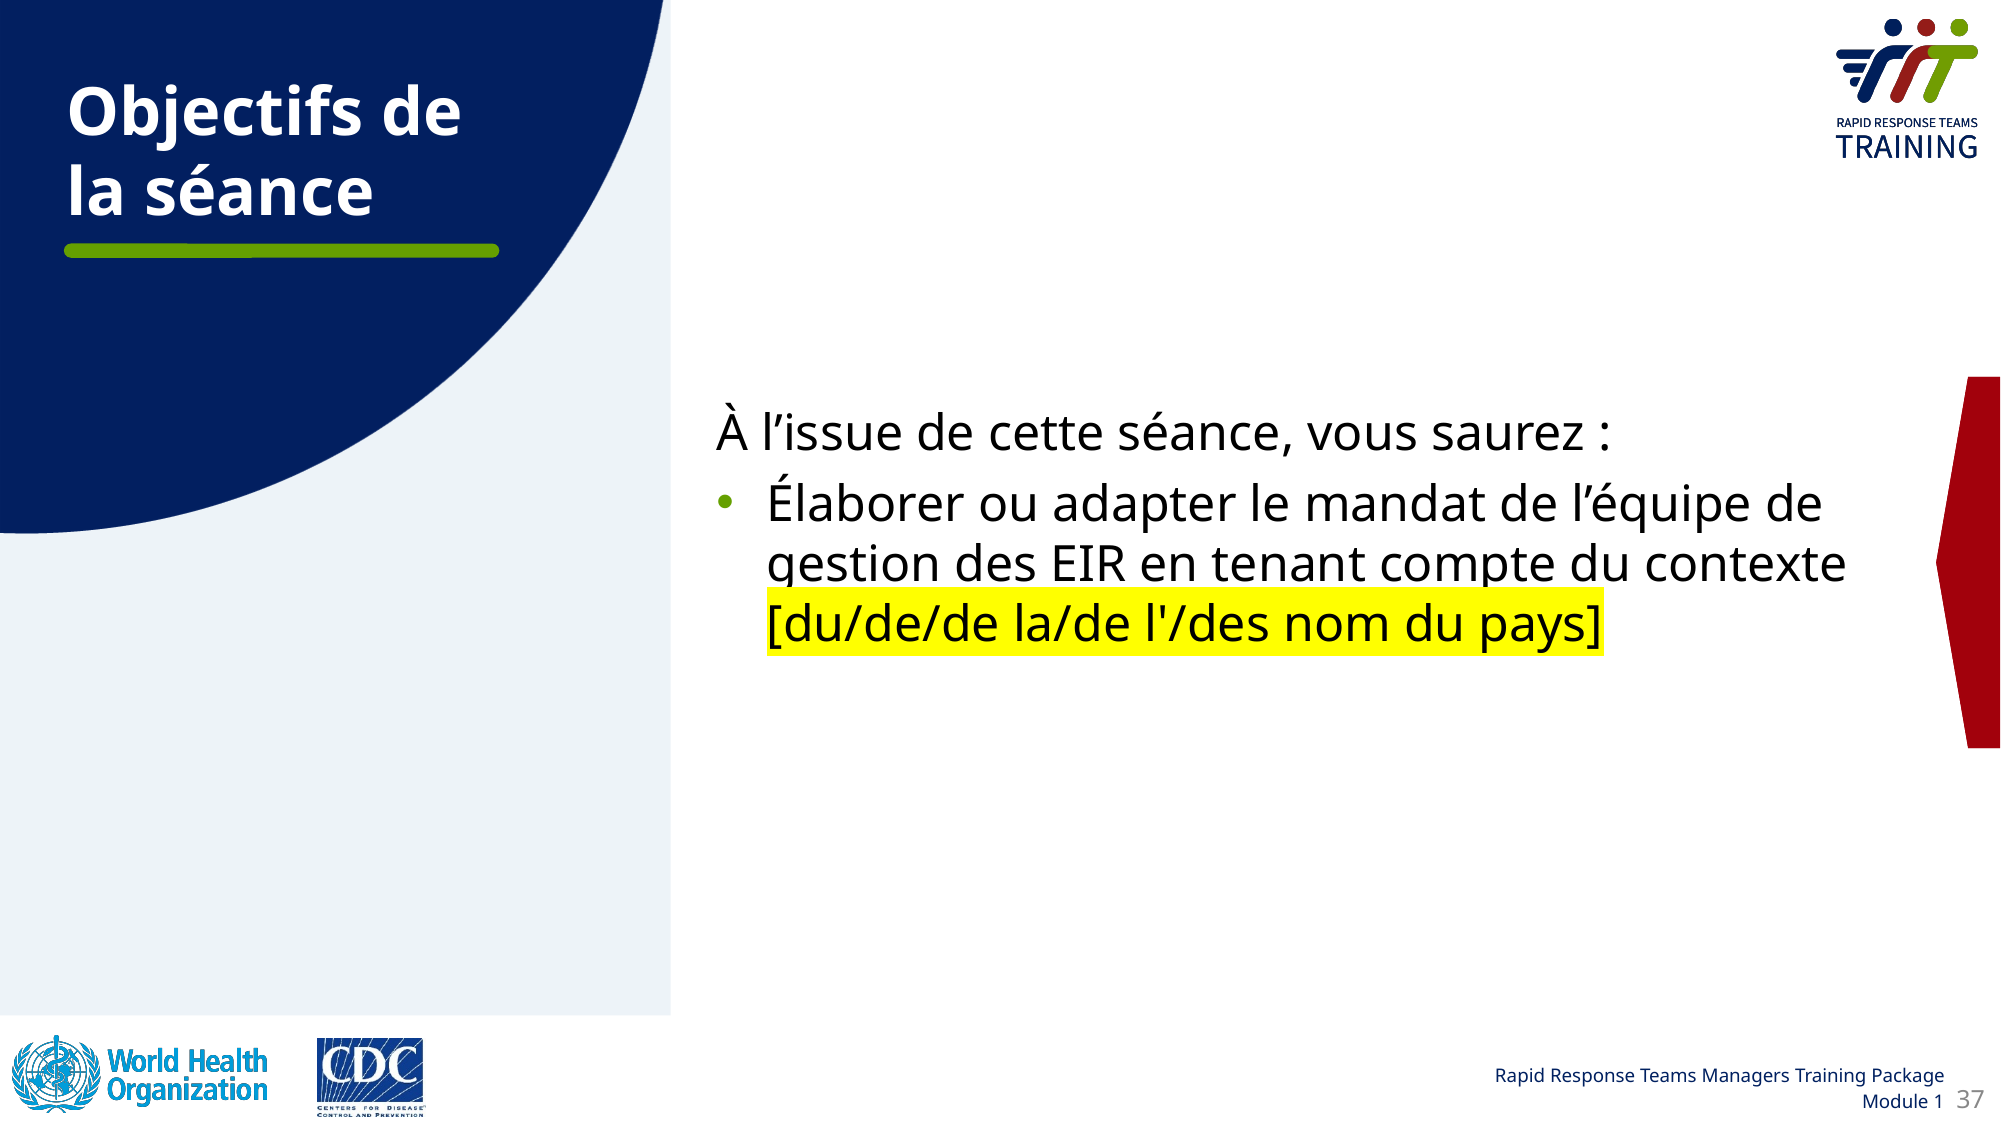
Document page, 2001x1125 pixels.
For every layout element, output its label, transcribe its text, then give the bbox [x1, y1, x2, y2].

picture [22, 1062, 26, 1077]
picture [1835, 19, 1978, 167]
picture [50, 1108, 62, 1113]
picture [46, 1056, 54, 1062]
picture [34, 1054, 43, 1078]
picture [30, 1083, 37, 1091]
text_box 37 [1557, 1075, 1993, 1121]
picture [12, 1083, 48, 1113]
text_box Objectifs de la séance [59, 61, 531, 237]
text_box [1936, 376, 2000, 749]
picture [59, 1035, 267, 1113]
picture [36, 1088, 78, 1105]
picture [24, 1054, 36, 1087]
text_box À l’issue de cette séance, vous saurez : Élaborer ou adapter le mandat de l’équipe de gestion des EIR en tenant compte du contexte [du/de/de la/de l'/des nom du pays] [708, 393, 1866, 729]
picture [40, 1062, 47, 1070]
picture [71, 1053, 90, 1091]
picture [12, 1035, 54, 1068]
picture [317, 1038, 426, 1117]
picture [0, 0, 670, 538]
